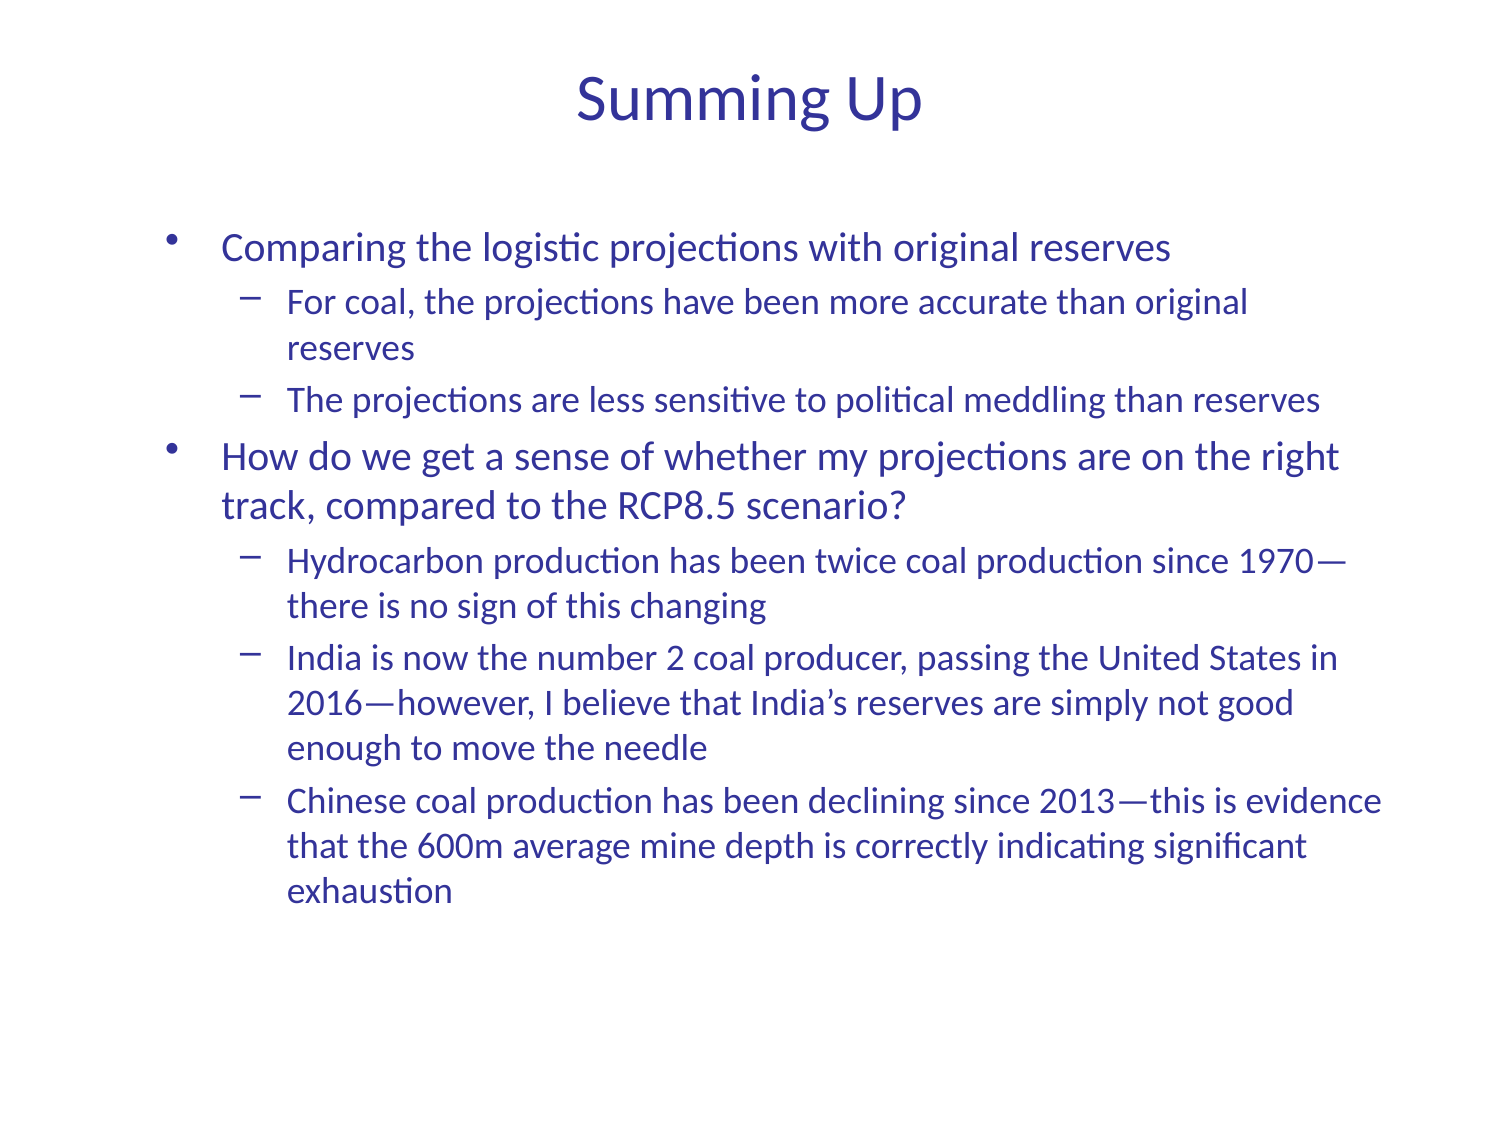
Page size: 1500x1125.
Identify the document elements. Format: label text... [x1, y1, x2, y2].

title Summing Up [187, 50, 1313, 138]
list Comparing the logistic projections with original reserves For coal, the projections have been more accurate than original reserves The projections are less sensitive to political meddling than reserves How do we get a sense of whether my projections are on the right track, compared to the RCP8.5 scenario? Hydrocarbon production has been twice coal production since 1970—there is no sign of this changing India is now the number 2 coal producer, passing the United States in 2016—however, I believe that India’s reserves are simply not good enough to move the needle Chinese coal production has been declining since 2013—this is evidence that the 600m average mine depth is correctly indicating significant exhaustion [150, 212, 1400, 963]
